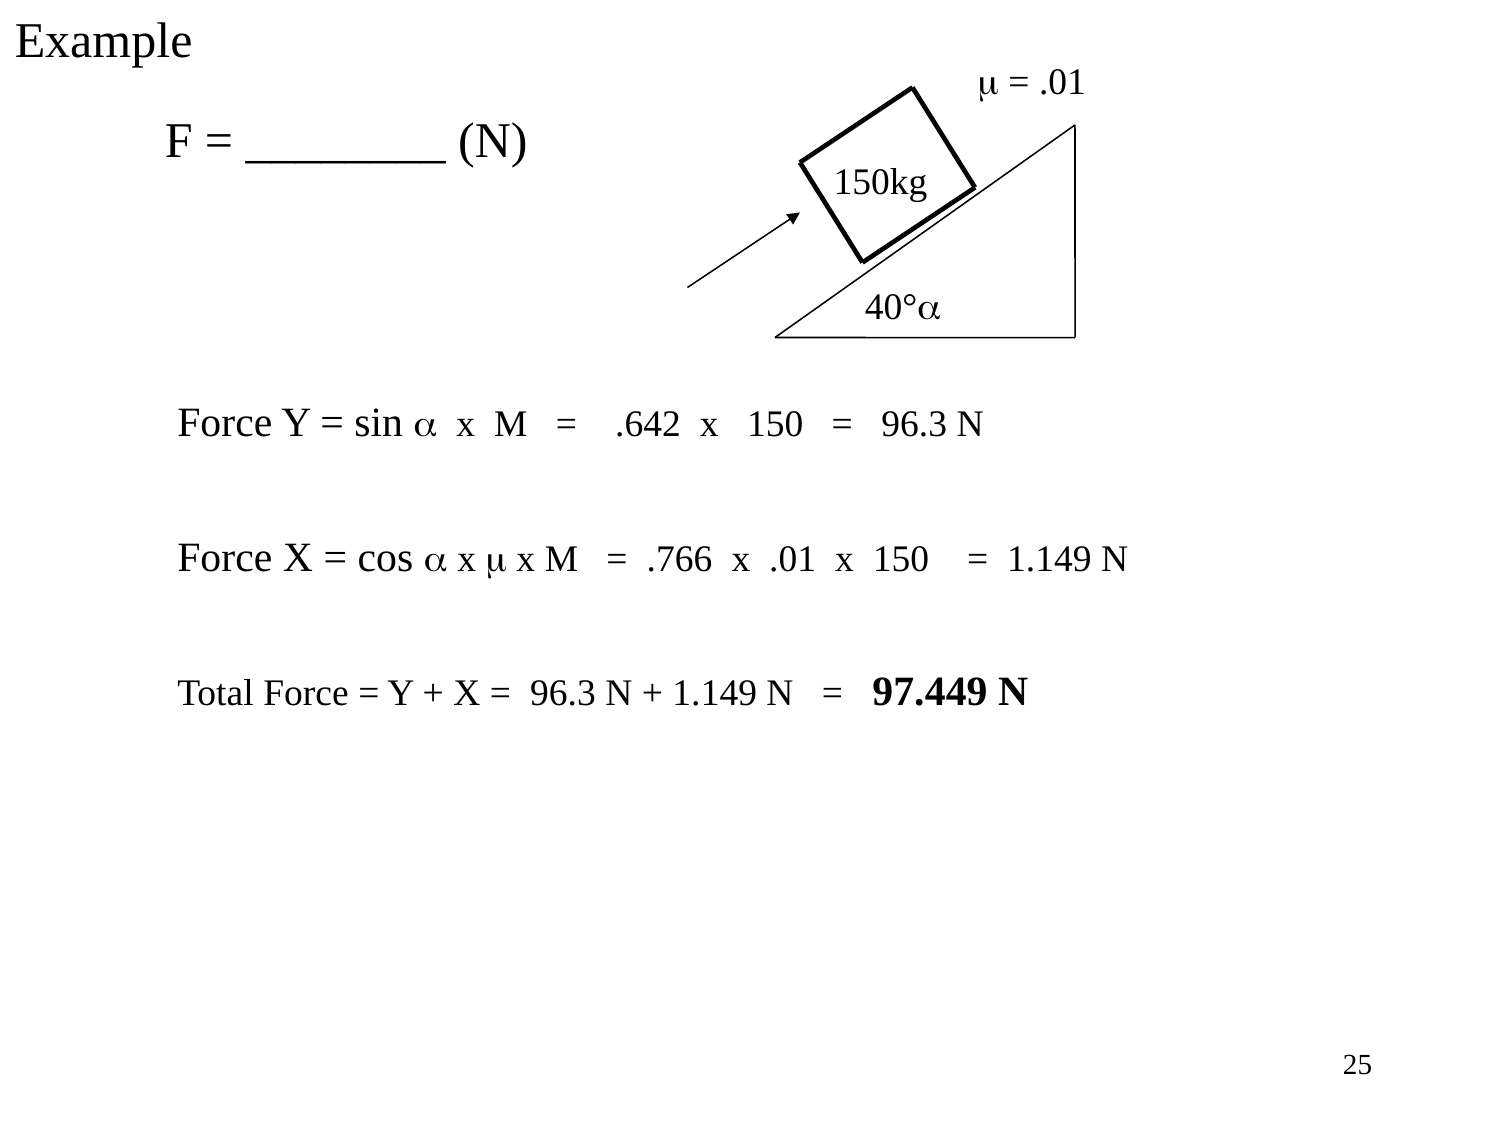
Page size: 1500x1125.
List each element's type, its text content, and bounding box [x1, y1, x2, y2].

text_box F = ________ (N) [150, 99, 563, 175]
text_box Example [0, 0, 375, 75]
text_box 150kg [800, 149, 988, 210]
slide_number 25 [1074, 1024, 1388, 1101]
text_box Force Y = sin  x M = .642 x 150 = 96.3 N Force X = cos  x  x M = .766 x .01 x 150 = 1.149 N Total Force = Y + X = 96.3 N + 1.149 N = 97.449 N [162, 387, 1400, 722]
text_box 40° [849, 274, 1025, 335]
text_box  = .01 [962, 49, 1138, 110]
text_box [687, 212, 800, 288]
